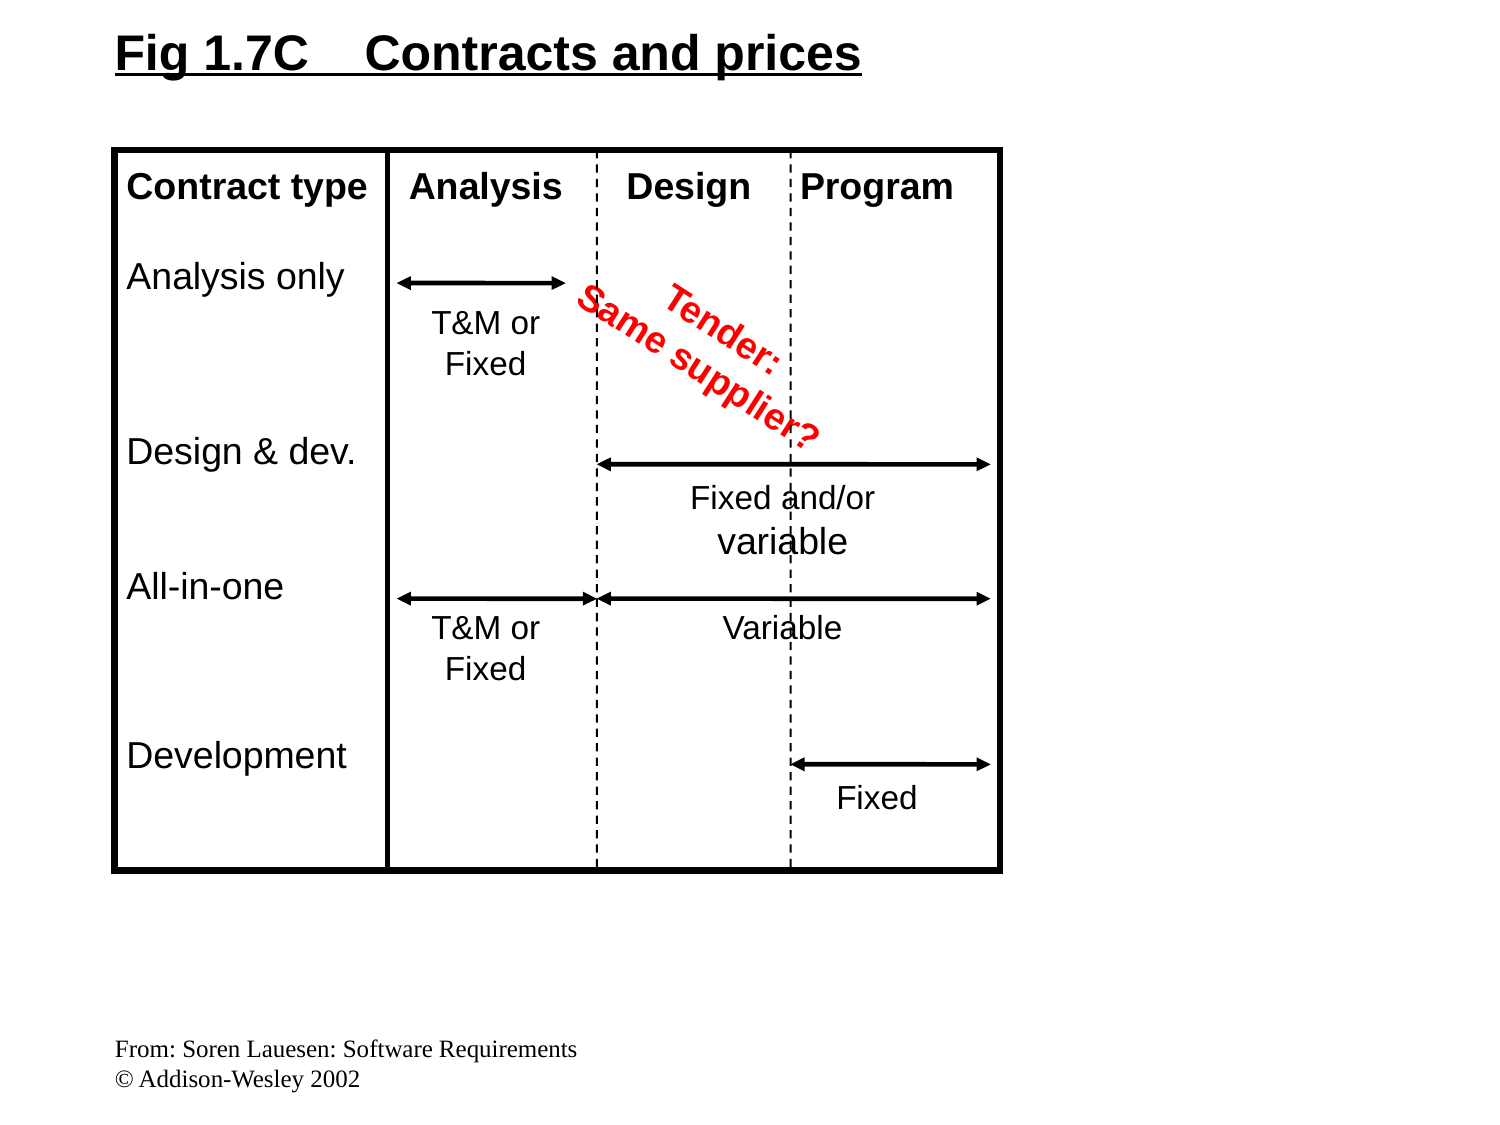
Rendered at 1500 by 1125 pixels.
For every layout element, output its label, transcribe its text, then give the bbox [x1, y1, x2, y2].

slide_number From: Soren Lauesen: Software Requirements © Addison-Wesley 2002 [99, 1025, 875, 1100]
text_box Fig 1.7C Contracts and prices [99, 12, 1085, 88]
text_box [791, 592, 991, 605]
text_box [597, 592, 790, 605]
text_box [396, 276, 566, 290]
text_box Tender: Same supplier? [562, 225, 863, 469]
text_box Contract type Analysis Design Program Analysis only T&M or Fixed Design & dev. Fixed and/or variable All-in-one T&M or Variable Fixed Development Fixed [114, 149, 387, 871]
text_box [396, 592, 596, 605]
text_box [811, 458, 991, 471]
text_box [791, 758, 991, 771]
text_box Contract type Analysis Design Program Analysis only T&M or Fixed Design & dev. Fixed and/or variable All-in-one T&M or Variable Fixed Development Fixed [388, 149, 1000, 871]
text_box [597, 458, 790, 471]
